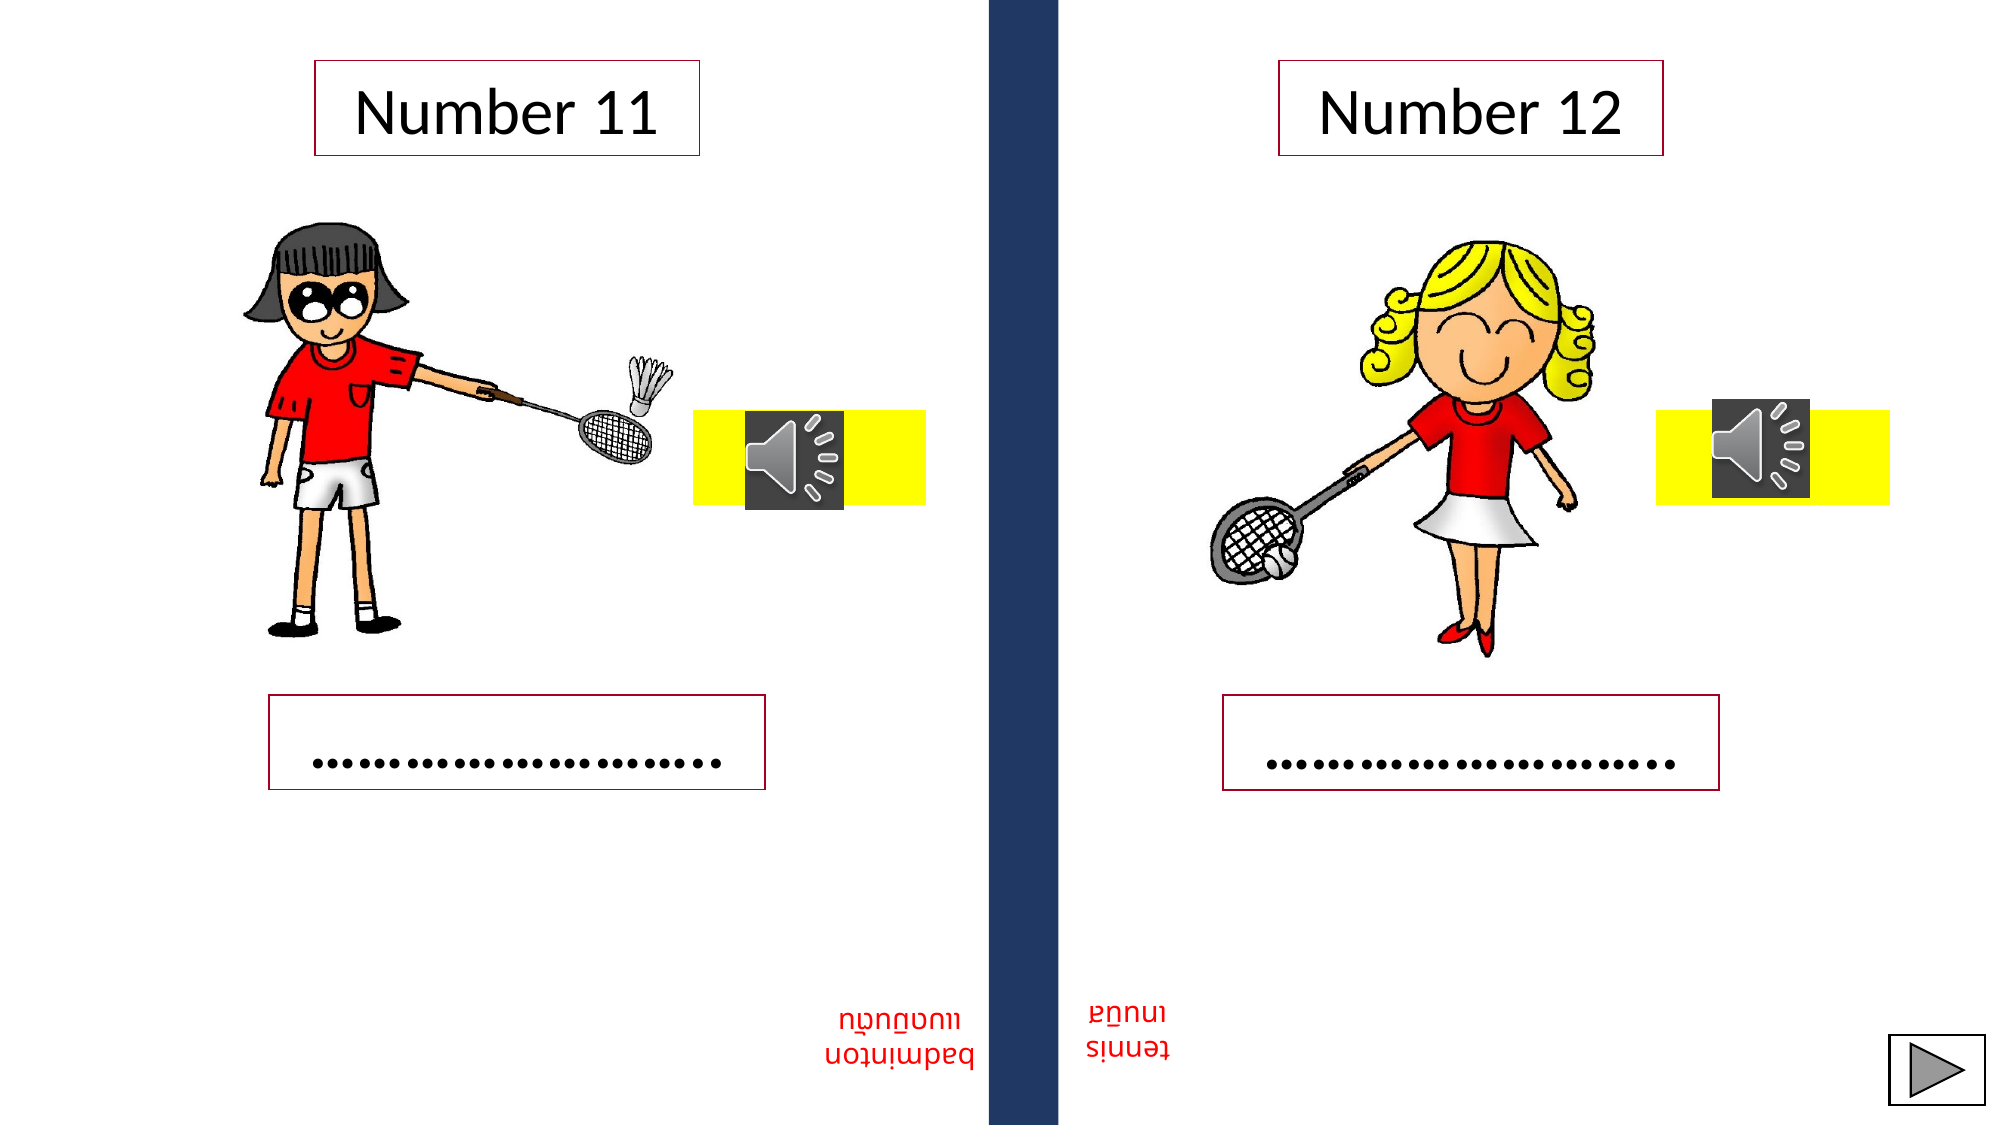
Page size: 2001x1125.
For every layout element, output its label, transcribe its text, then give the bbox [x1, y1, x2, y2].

picture [1159, 226, 1639, 677]
text_box [988, 0, 1059, 1125]
text_box badminton แบดมินตัน [794, 999, 1006, 1085]
text_box …………………….. [268, 694, 766, 790]
text_box Number 12 [1278, 60, 1664, 156]
text_box tennis เทนนิส [1047, 993, 1208, 1078]
table_header [693, 410, 744, 505]
picture [1710, 398, 1811, 499]
picture [744, 410, 845, 511]
table_header [1656, 410, 1890, 505]
picture [177, 207, 680, 647]
text_box Number 11 [315, 60, 700, 156]
text_box [1888, 1034, 1986, 1106]
text_box …………………….. [1222, 695, 1720, 790]
table_header [845, 410, 926, 505]
